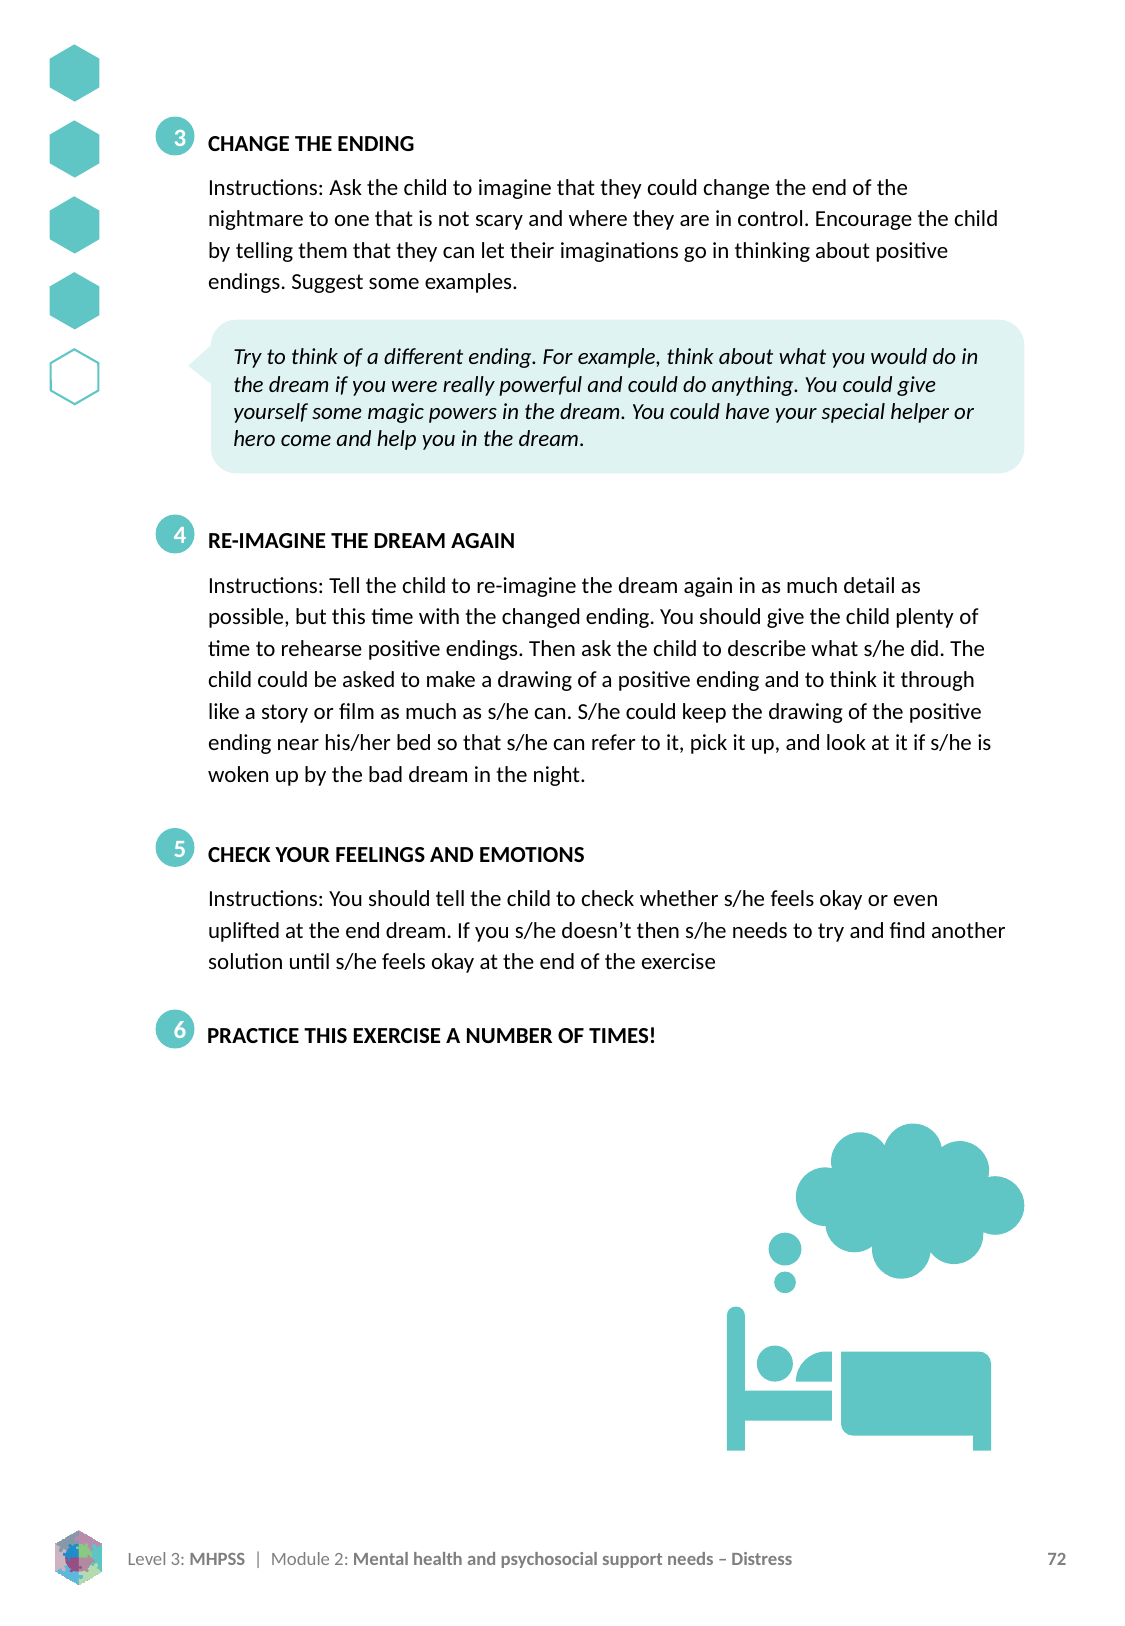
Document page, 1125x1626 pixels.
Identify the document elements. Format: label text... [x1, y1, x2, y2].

text_box CHECK YOUR FEELINGS AND EMOTIONS Instructions: You should tell the child to check whether s/he feels okay or even uplifted at the end dream. If you s/he doesn’t then s/he needs to try and find another solution until s/he feels okay at the end of the exercise [163, 827, 1025, 982]
text_box 5 [155, 827, 195, 867]
text_box 3 [155, 116, 195, 156]
text_box [50, 45, 99, 101]
text_box [50, 121, 99, 177]
text_box Try to think of a different ending. For example, think about what you would do in the dream if you were really powerful and could do anything. You could give yourself some magic powers in the dream. You could have your special helper or hero come and help you in the dream. [188, 319, 1025, 474]
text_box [726, 1123, 1025, 1451]
text_box CHANGE THE ENDING Instructions: Ask the child to imagine that they could change the end of the nightmare to one that is not scary and where they are in control. Encourage the child by telling them that they can let their imaginations go in thinking about positive endings. Suggest some examples. [163, 116, 1025, 302]
text_box RE-IMAGINE THE DREAM AGAIN Instructions: Tell the child to re-imagine the dream again in as much detail as possible, but this time with the changed ending. You should give the child plenty of time to rehearse positive endings. Then ask the child to describe what s/he did. The child could be asked to make a drawing of a positive ending and to think it through like a story or film as much as s/he can. S/he could keep the drawing of the positive ending near his/her bed so that s/he can refer to it, pick it up, and look at it if s/he is woken up by the bad dream in the night. [163, 514, 1025, 795]
text_box 6 [155, 1009, 195, 1049]
text_box [50, 197, 99, 253]
text_box 4 [155, 514, 195, 554]
picture [55, 1530, 102, 1585]
text_box [50, 273, 99, 329]
text_box PRACTICE THIS EXERCISE A NUMBER OF TIMES! [163, 1009, 1025, 1057]
text_box [50, 349, 99, 405]
